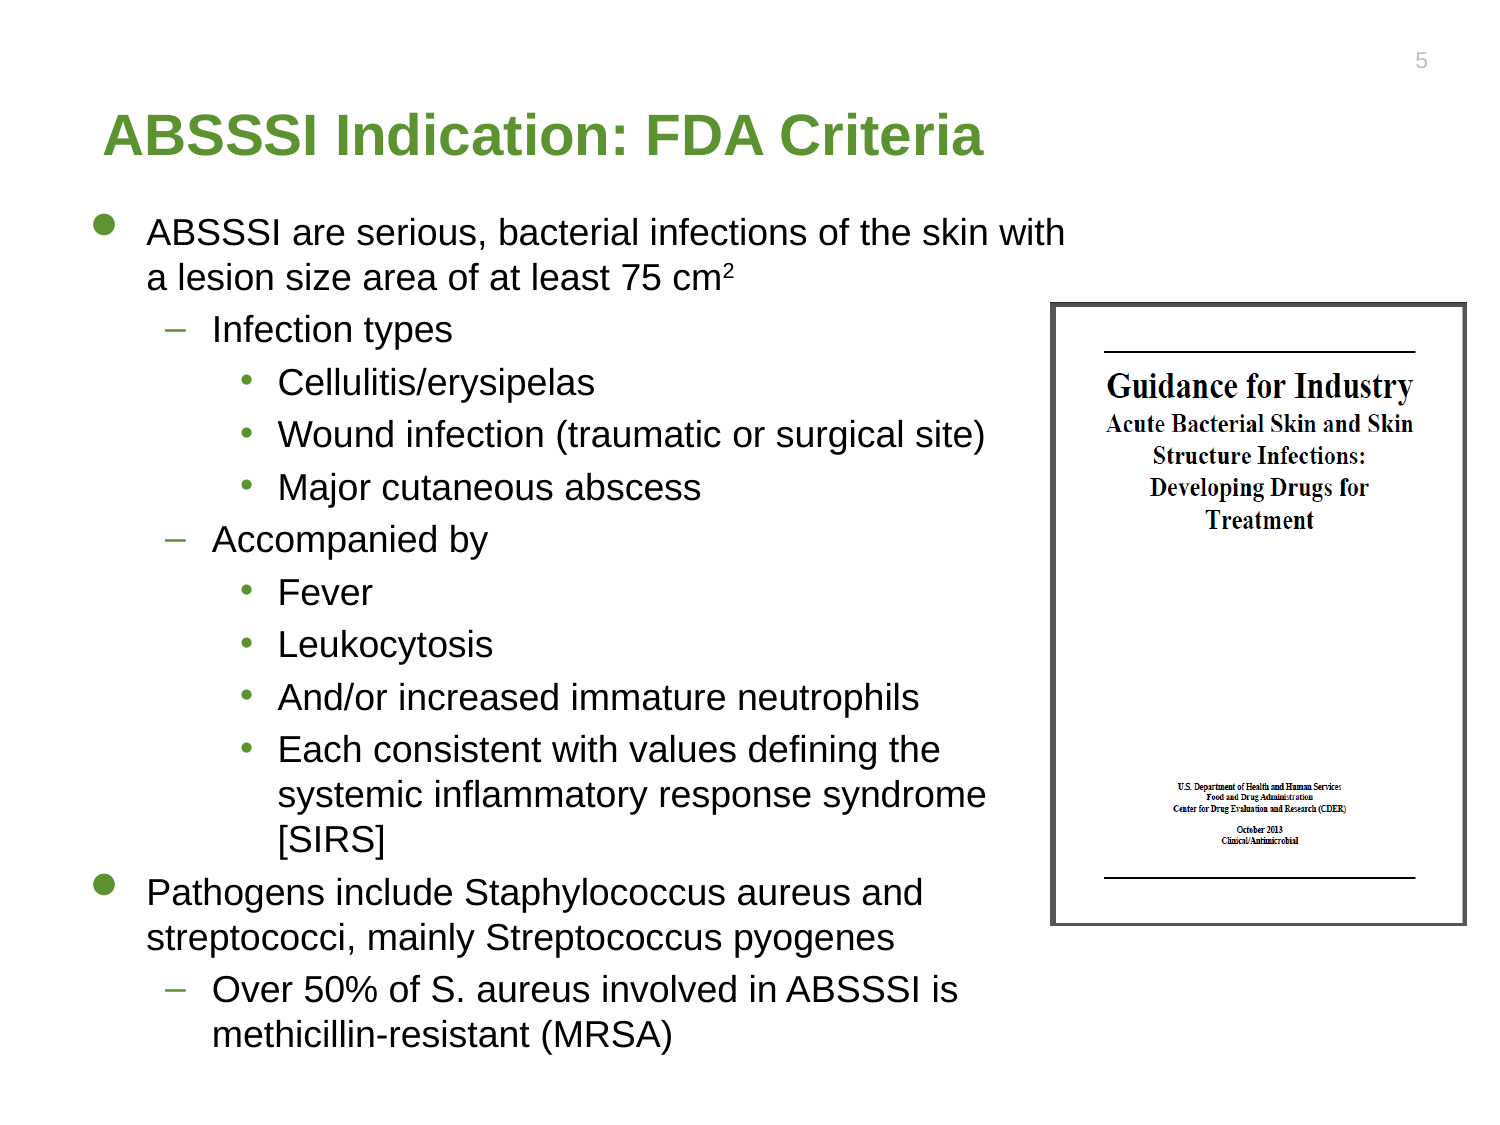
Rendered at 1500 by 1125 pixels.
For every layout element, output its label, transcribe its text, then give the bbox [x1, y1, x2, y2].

text_box 5 [1278, 38, 1443, 81]
list ABSSSI are serious, bacterial infections of the skin with a lesion size area of at least 75 cm2 Infection types Cellulitis/erysipelas Wound infection (traumatic or surgical site) Major cutaneous abscess Accompanied by Fever Leukocytosis And/or increased immature neutrophils Each consistent with values defining the systemic inflammatory response syndrome [SIRS] Pathogens include Staphylococcus aureus and streptococci, mainly Streptococcus pyogenes Over 50% of S. aureus involved in ABSSSI is methicillin-resistant (MRSA) [75, 200, 1103, 1063]
picture [1049, 301, 1467, 926]
title ABSSSI Indication: FDA Criteria [87, 50, 1325, 175]
